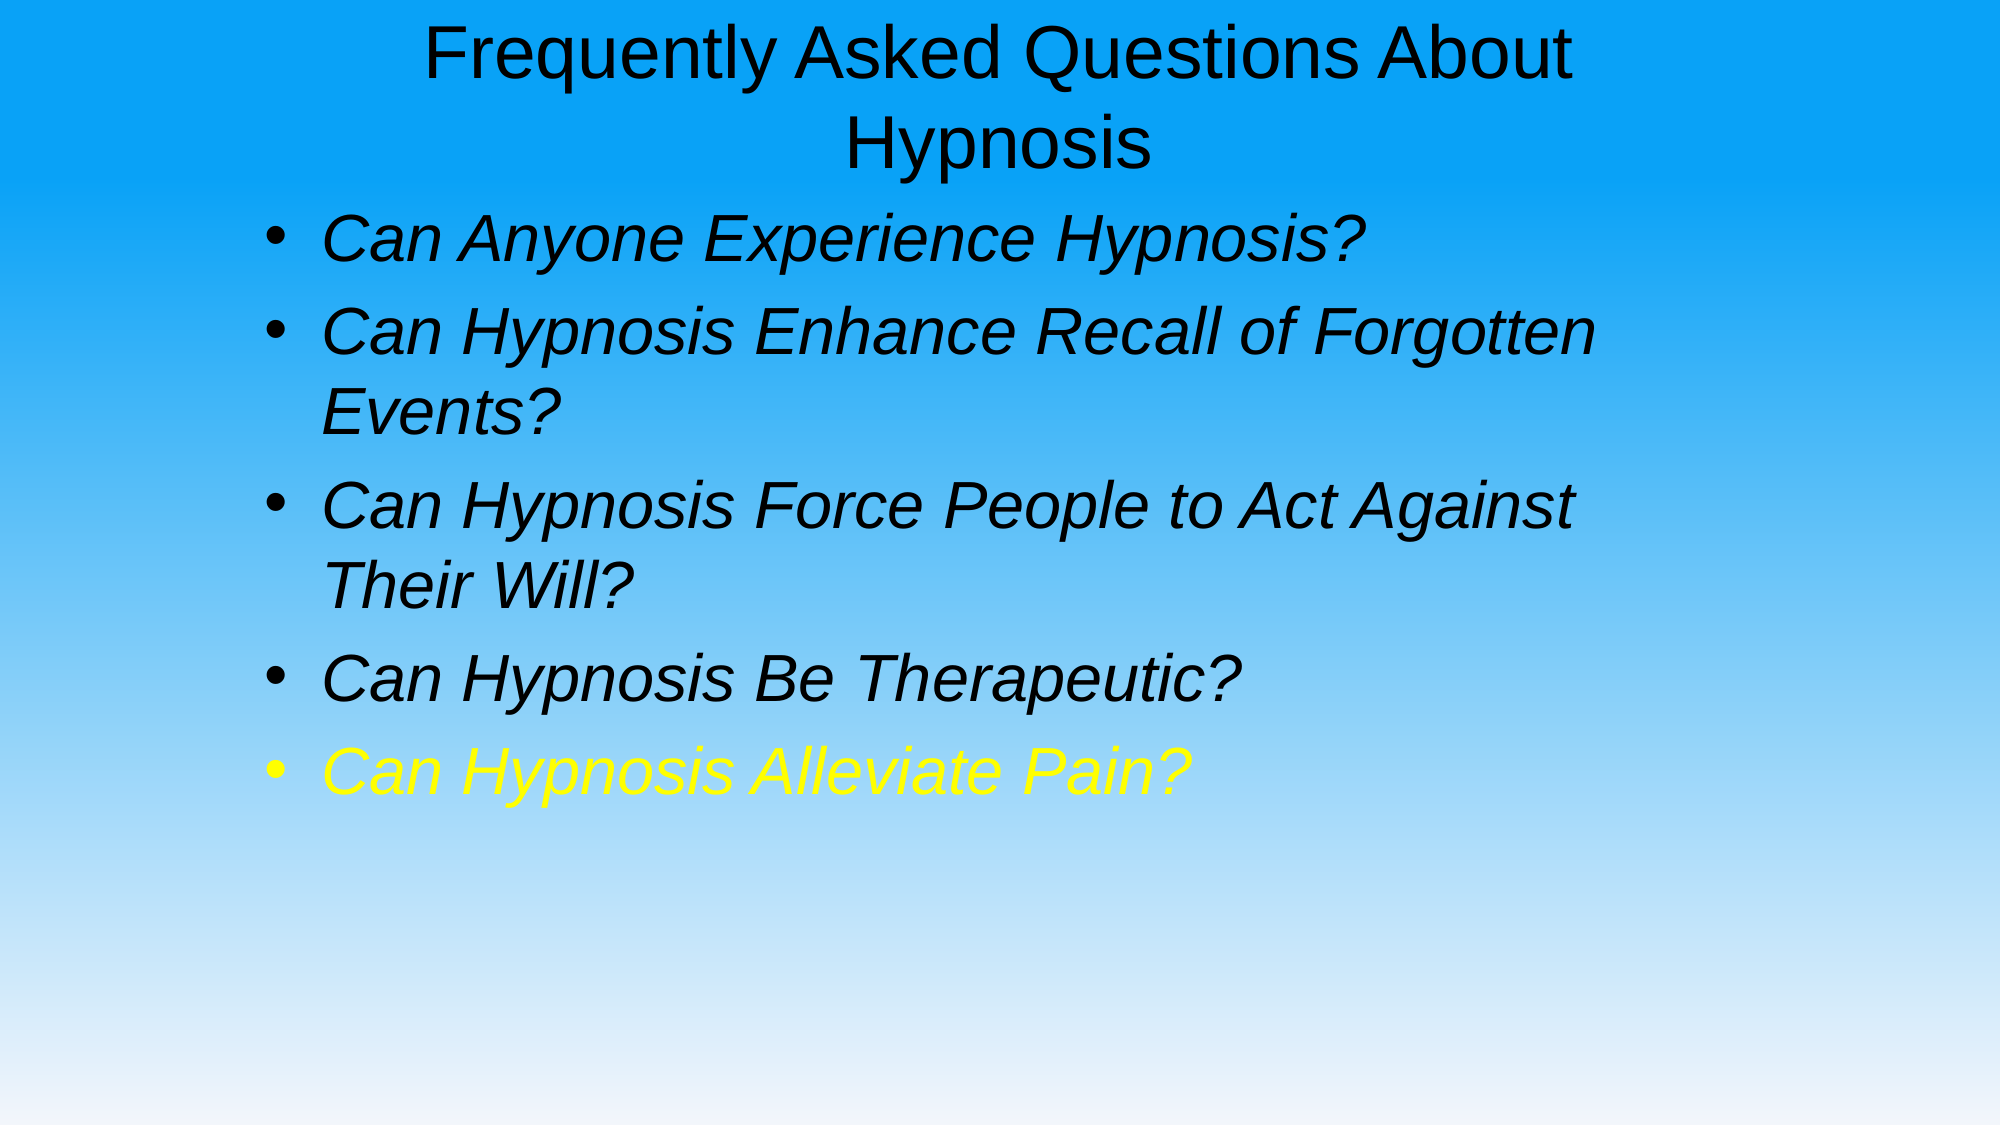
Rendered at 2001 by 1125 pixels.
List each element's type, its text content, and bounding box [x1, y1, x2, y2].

title Frequently Asked Questions About Hypnosis [248, 0, 1749, 168]
text_box Can Anyone Experience Hypnosis? Can Hypnosis Enhance Recall of Forgotten Events? Can Hypnosis Force People to Act Against Their Will? Can Hypnosis Be Therapeutic? Can Hypnosis Alleviate Pain? [249, 187, 1750, 930]
